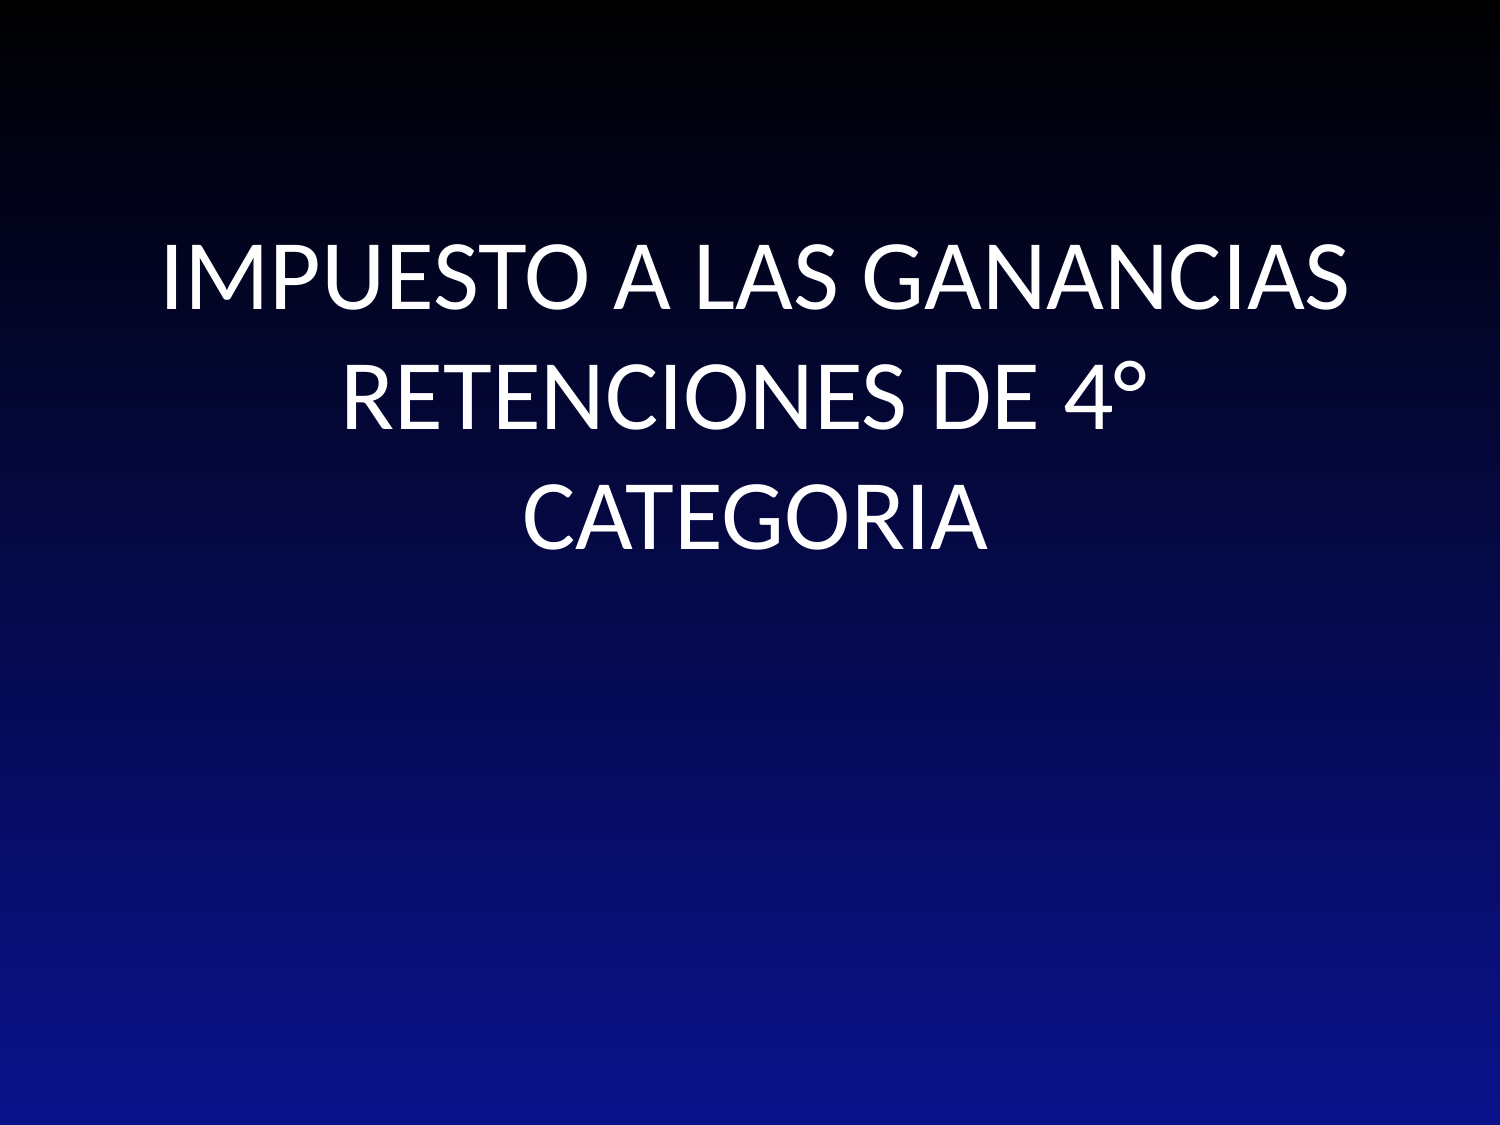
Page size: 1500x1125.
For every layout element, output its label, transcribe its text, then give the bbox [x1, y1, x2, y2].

title IMPUESTO A LAS GANANCIAS RETENCIONES DE 4° CATEGORIA [123, 196, 1388, 823]
